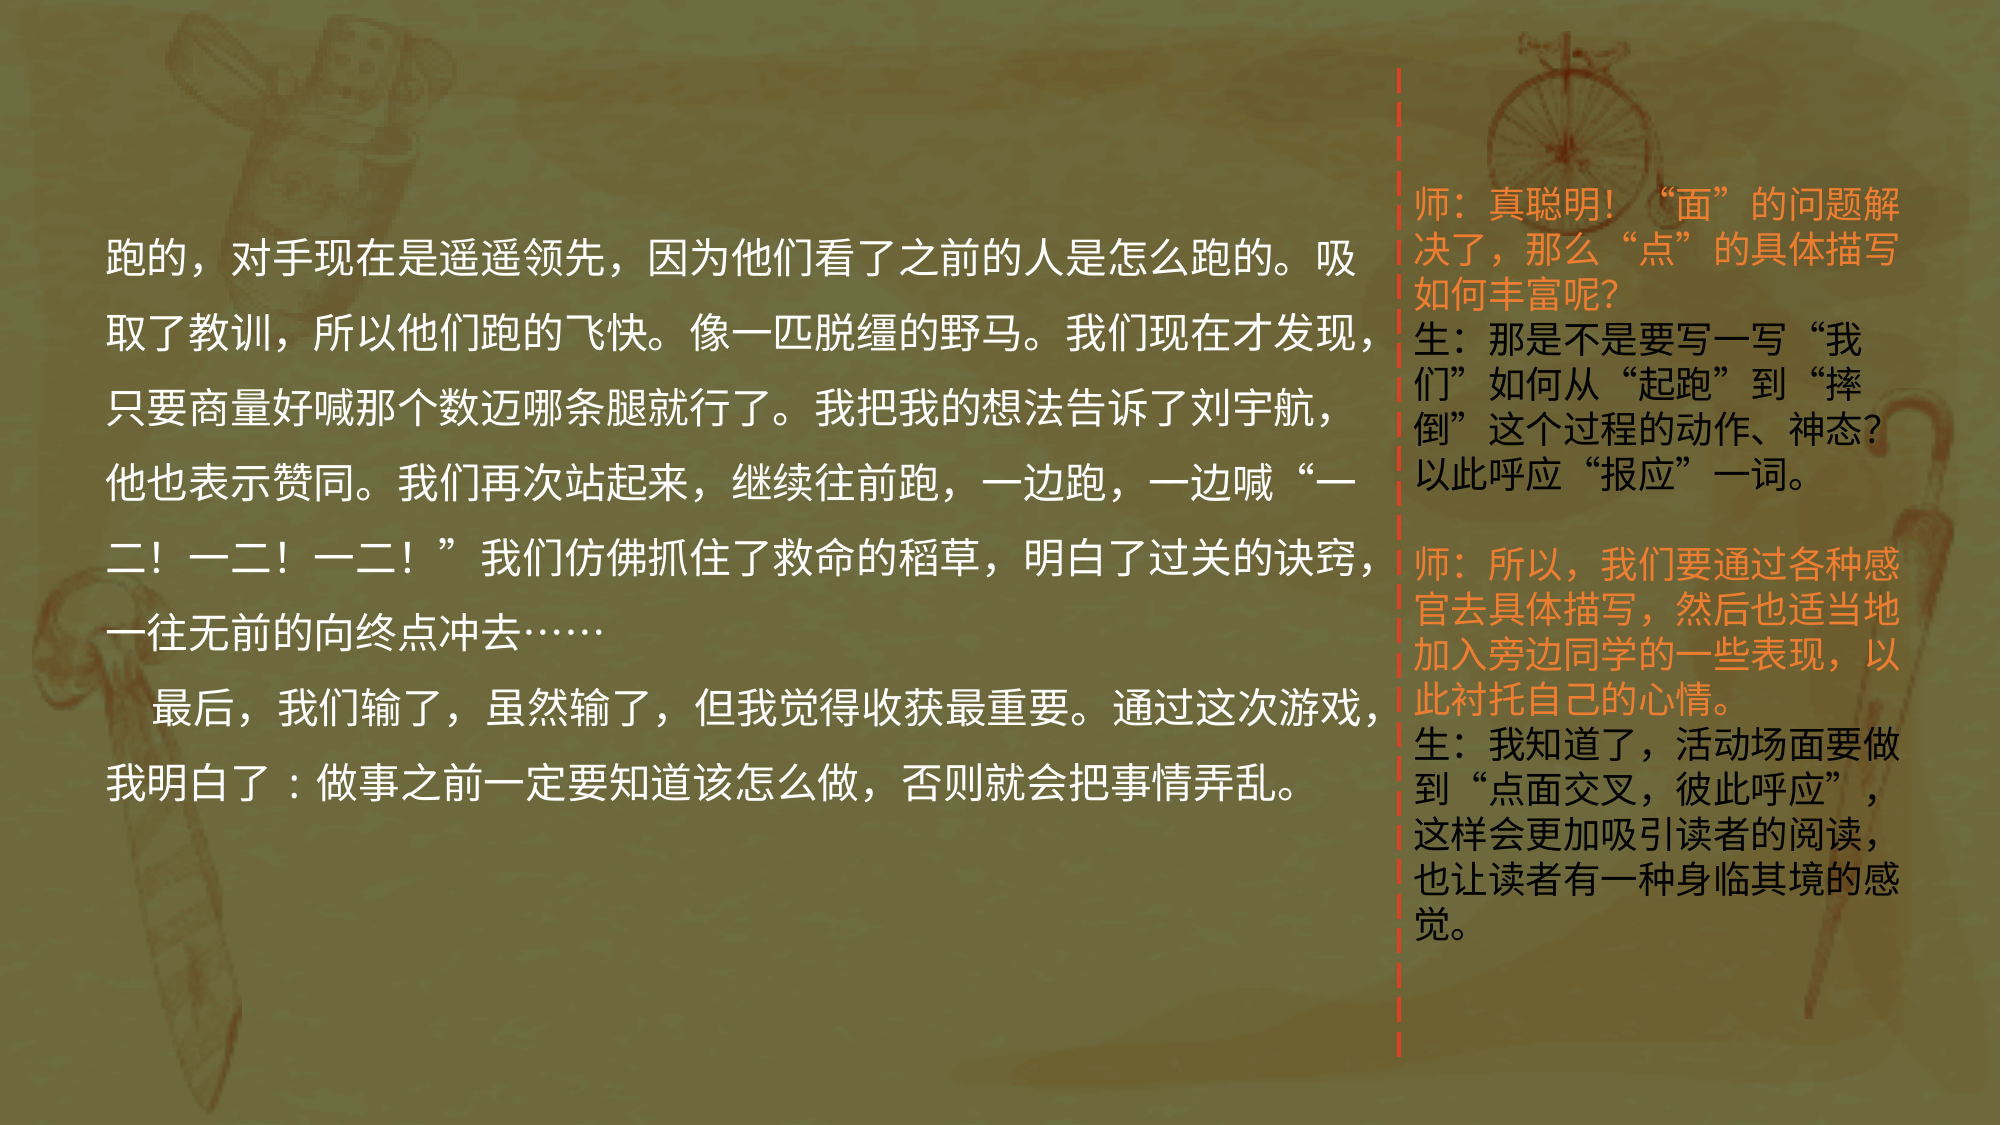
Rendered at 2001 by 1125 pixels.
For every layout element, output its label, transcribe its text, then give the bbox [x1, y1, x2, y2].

text_box 跑的，对手现在是遥遥领先，因为他们看了之前的人是怎么跑的。吸取了教训，所以他们跑的飞快。像一匹脱缰的野马。我们现在才发现，只要商量好喊那个数迈哪条腿就行了。我把我的想法告诉了刘宇航，他也表示赞同。我们再次站起来，继续往前跑，一边跑，一边喊“一二！一二！一二！”我们仿佛抓住了救命的稻草，明白了过关的诀窍，一往无前的向终点冲去…… 最后，我们输了，虽然输了，但我觉得收获最重要。通过这次游戏，我明白了:做事之前一定要知道该怎么做，否则就会把事情弄乱。 [90, 199, 1398, 815]
text_box 师：真聪明！“面”的问题解决了，那么“点”的具体描写如何丰富呢？ 生：那是不是要写一写“我们”如何从“起跑”到“摔倒”这个过程的动作、神态？以此呼应“报应”一词。 师：所以，我们要通过各种感官去具体描写，然后也适当地加入旁边同学的一些表现，以此衬托自己的心情。 生：我知道了，活动场面要做到“点面交叉，彼此呼应”，这样会更加吸引读者的阅读，也让读者有一种身临其境的感觉。 [1400, 173, 1920, 954]
picture [0, 0, 2000, 1125]
